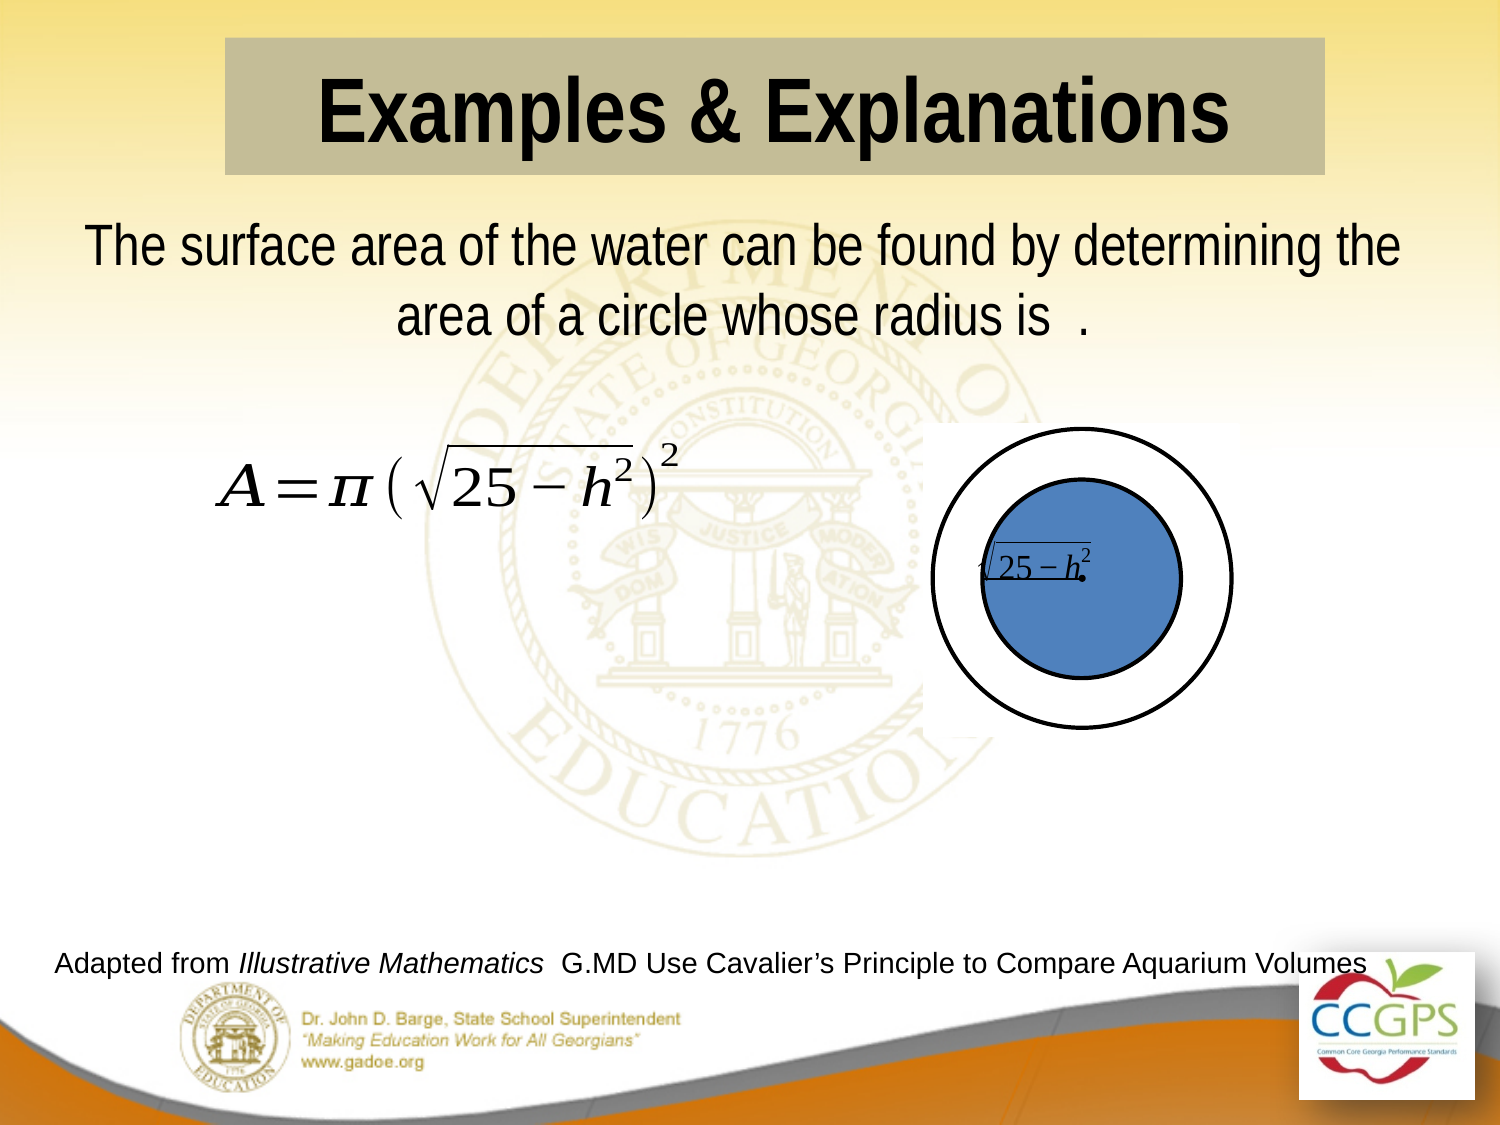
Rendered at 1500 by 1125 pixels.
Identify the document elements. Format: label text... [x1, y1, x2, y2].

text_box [924, 424, 1238, 735]
picture [0, 0, 1500, 1125]
title Examples & Explanations [224, 37, 1326, 176]
text_box Adapted from Illustrative Mathematics G.MD Use Cavalier’s Principle to Compare Aquarium Volumes [39, 937, 1384, 988]
